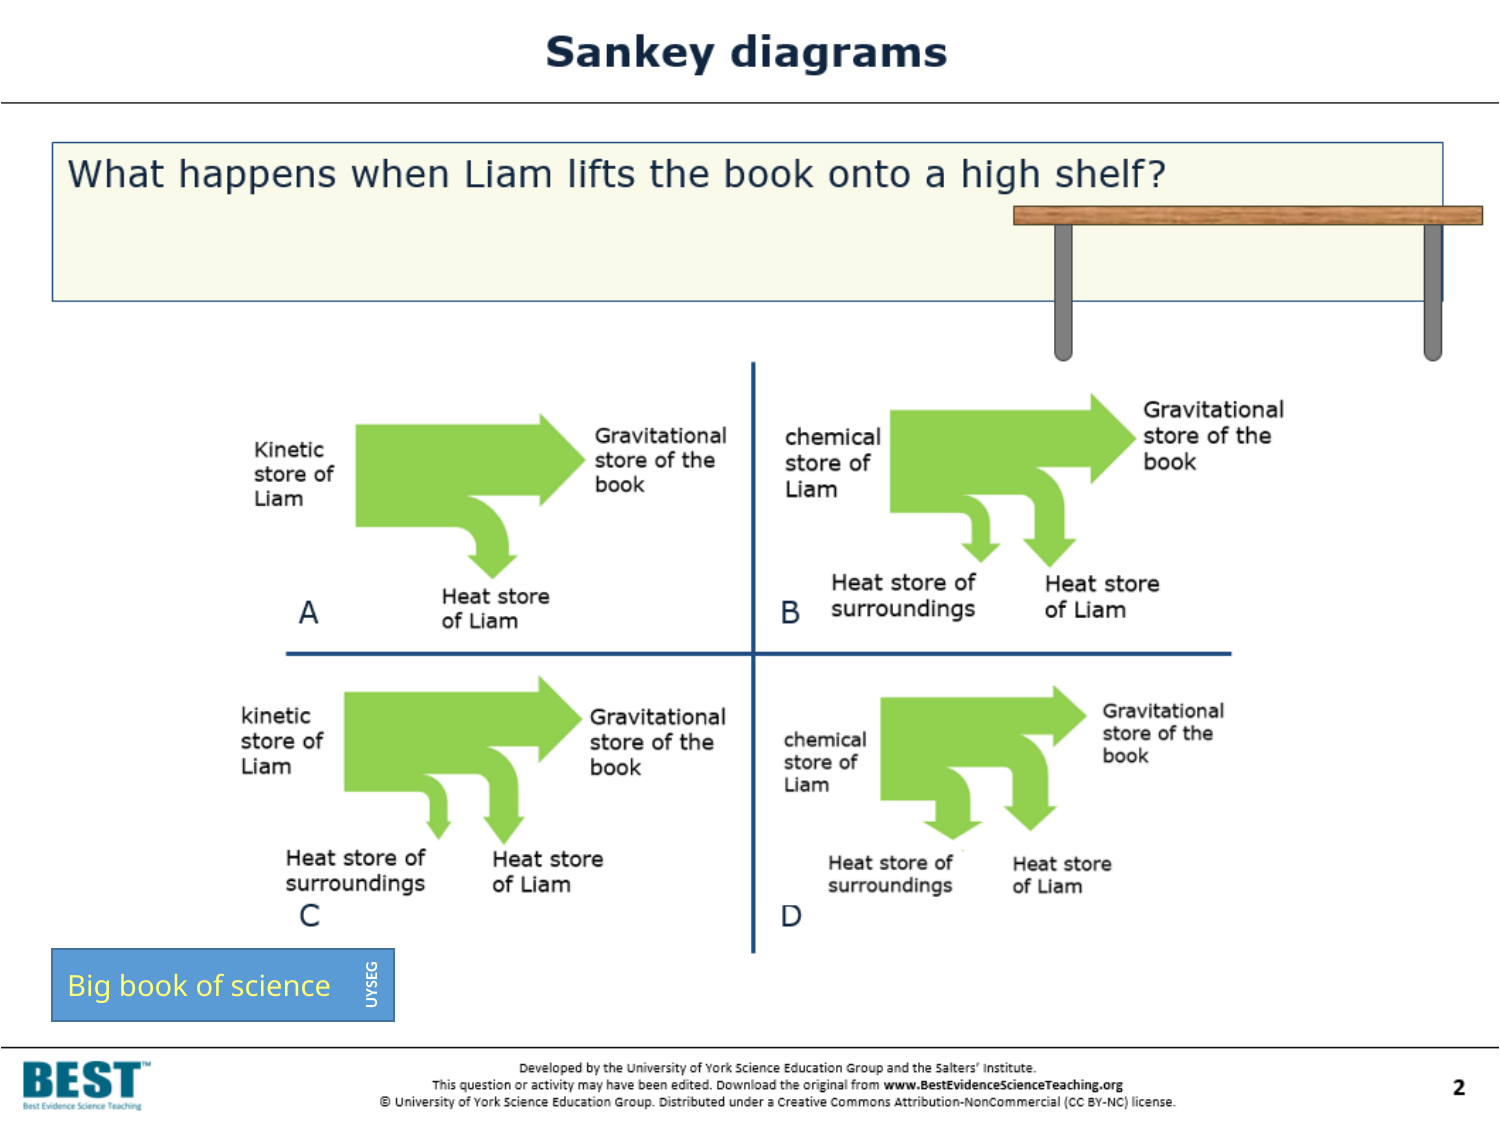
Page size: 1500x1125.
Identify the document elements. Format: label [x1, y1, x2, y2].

text_box [52, 934, 394, 1036]
picture [1, 0, 1499, 1125]
